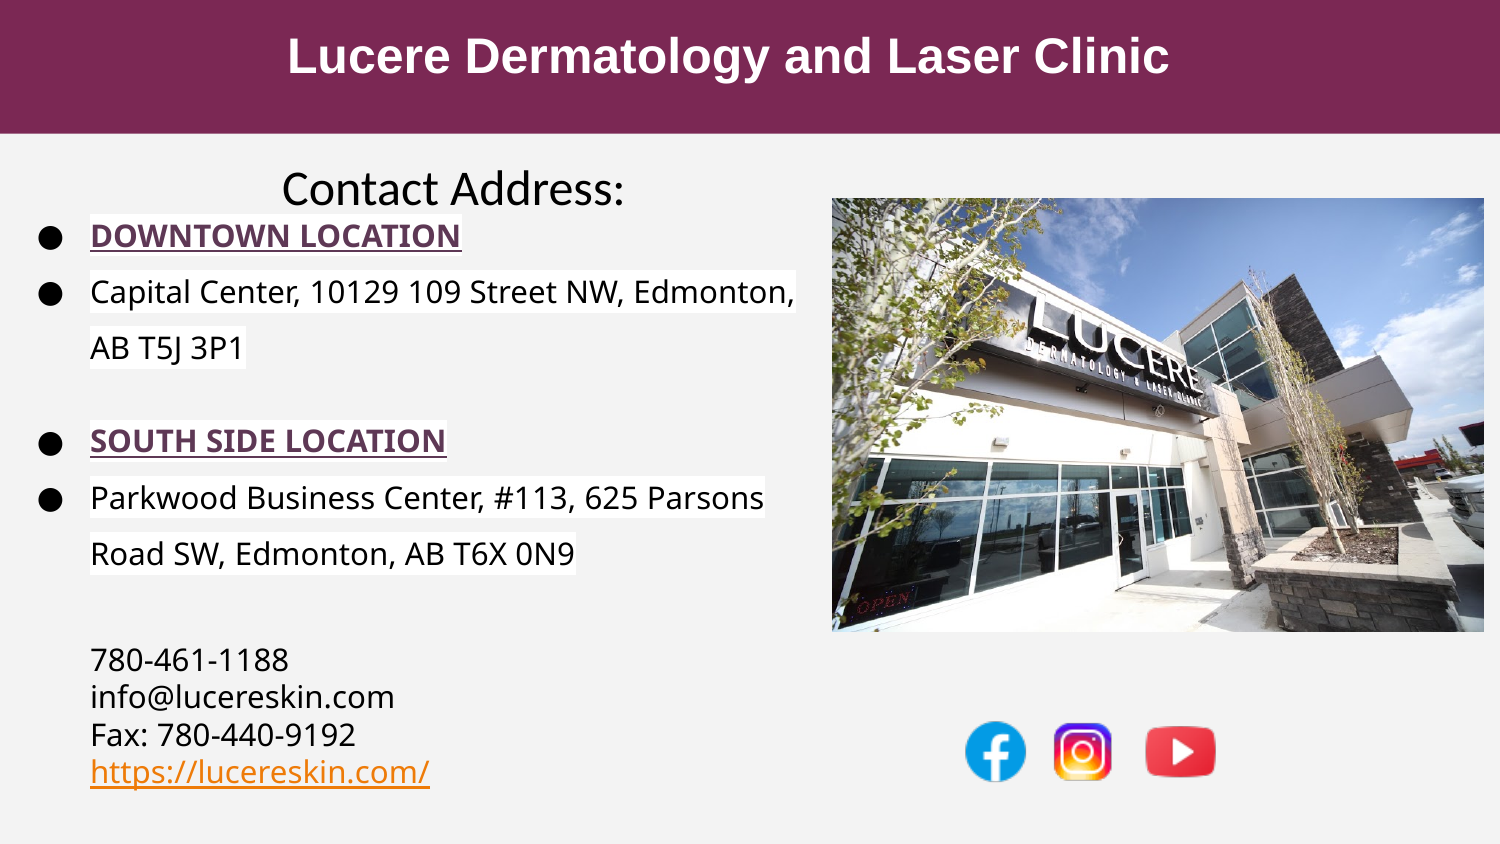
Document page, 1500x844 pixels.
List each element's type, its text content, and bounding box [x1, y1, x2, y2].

text_box Contact Address: DOWNTOWN LOCATION Capital Center, 10129 109 Street NW, Edmonton, AB T5J 3P1 SOUTH SIDE LOCATION Parkwood Business Center, #113, 625 Parsons Road SW, Edmonton, AB T6X 0N9 780-461-1188 info@lucereskin.com Fax: 780-440-9192 https://lucereskin.com/ [0, 148, 833, 844]
picture [832, 197, 1484, 632]
text_box Lucere Dermatology and Laser Clinic [0, 7, 1458, 90]
picture [1045, 714, 1122, 790]
picture [957, 714, 1034, 790]
picture [1142, 714, 1219, 790]
text_box [0, 0, 1500, 134]
